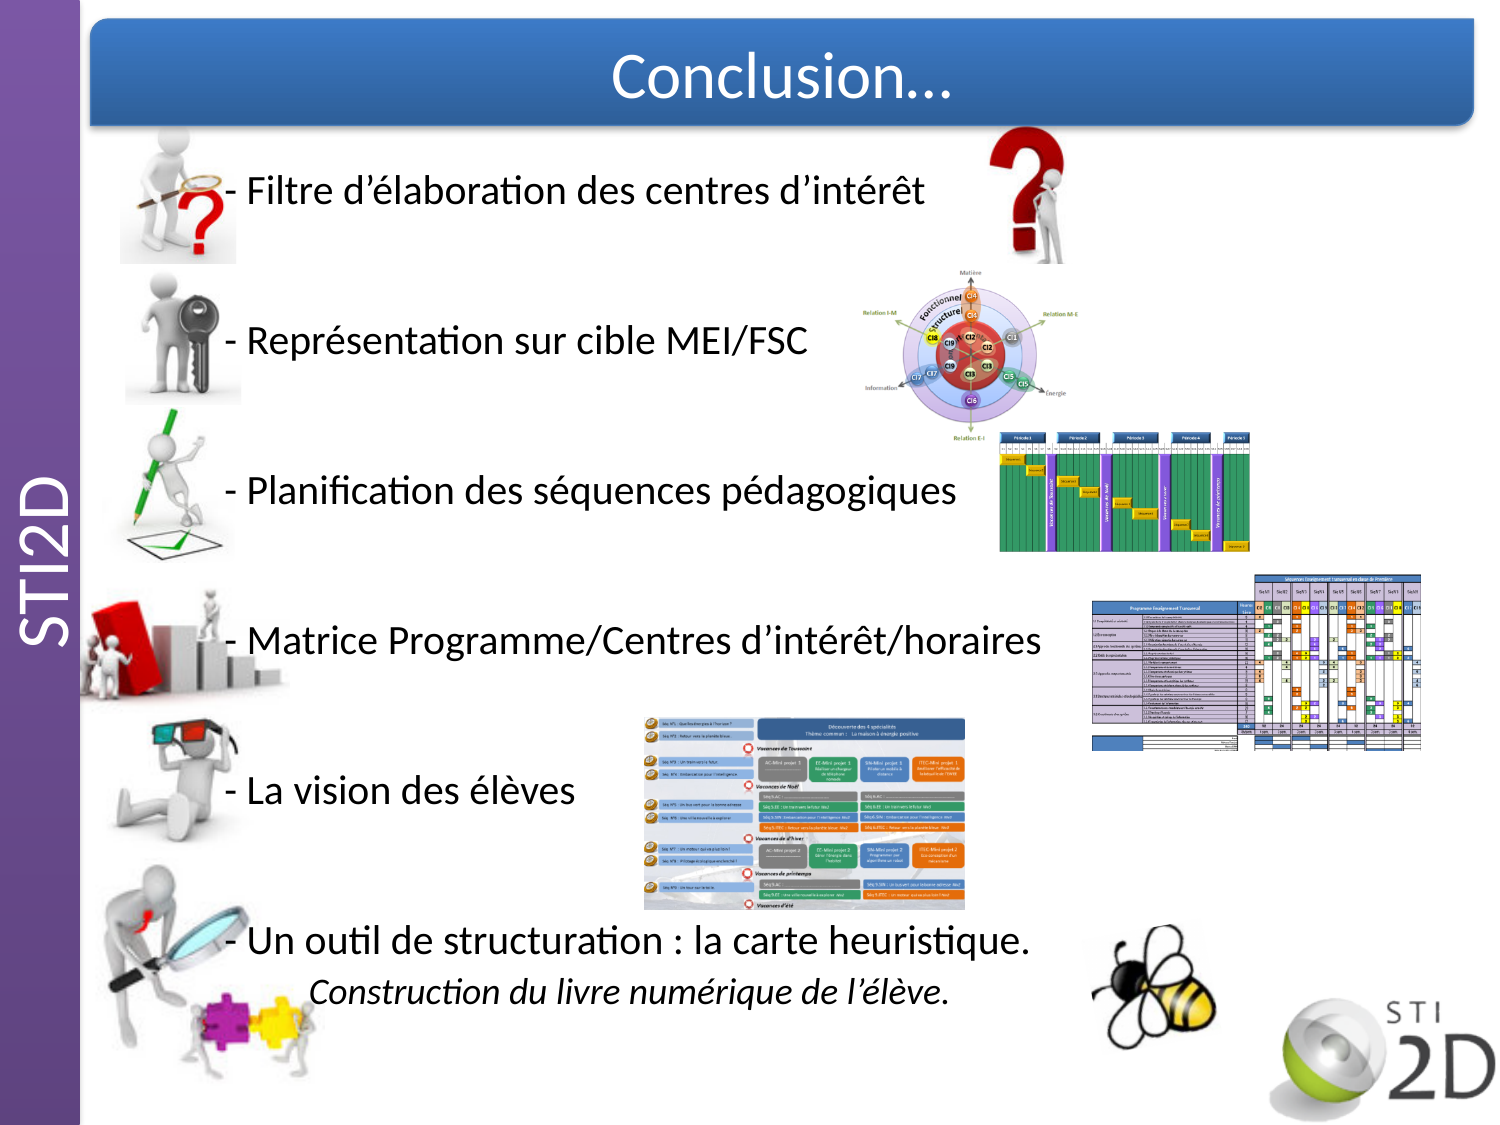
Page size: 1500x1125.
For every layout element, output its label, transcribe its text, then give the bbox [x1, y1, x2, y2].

picture [644, 717, 965, 911]
picture [120, 117, 241, 264]
picture [123, 266, 246, 405]
text_box Conclusion… [89, 18, 1475, 127]
picture [1092, 573, 1421, 751]
text_box - Filtre d’élaboration des centres d’intérêt - Représentation sur cible MEI/FSC - Planification des séquences pédagogiques - Matrice Programme/Centres d’intérêt/horaires - La vision des élèves - Un outil de structuration : la carte heuristique. Construction du livre numérique de l’élève. [209, 155, 1317, 1071]
picture [60, 577, 290, 851]
picture [102, 407, 235, 563]
picture [90, 857, 325, 1086]
picture [1263, 995, 1499, 1125]
picture [1082, 919, 1221, 1054]
picture [858, 119, 1250, 553]
text_box STI2D [0, 0, 80, 1125]
